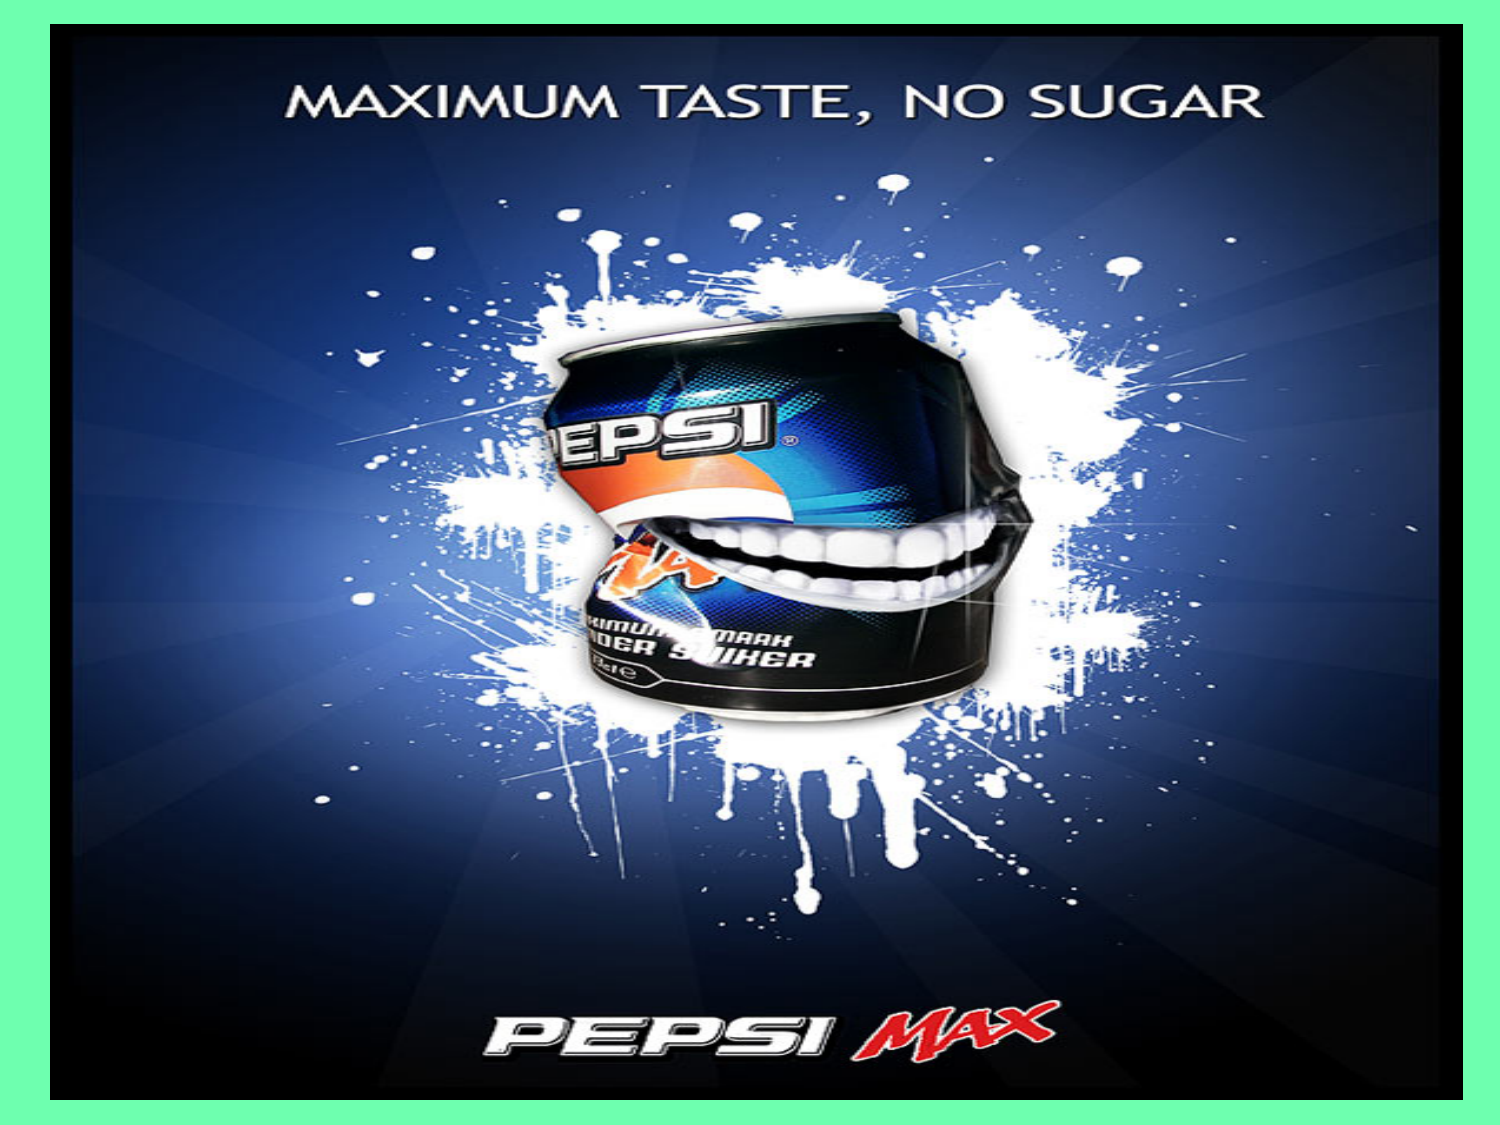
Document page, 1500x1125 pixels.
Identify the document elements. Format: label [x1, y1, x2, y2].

text_box [0, 0, 1500, 1125]
picture [49, 24, 1463, 1101]
